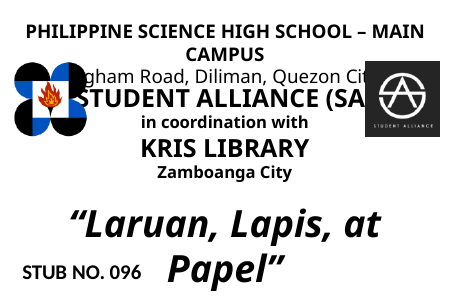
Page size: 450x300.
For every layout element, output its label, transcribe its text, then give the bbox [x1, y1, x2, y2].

picture [12, 60, 88, 137]
text_box STUB NO. 096 [7, 251, 213, 292]
text_box STUDENT ALLIANCE (SA) in coordination with KRIS LIBRARY Zamboanga City [0, 74, 450, 190]
text_box “Laruan, Lapis, at Papel” [0, 192, 450, 298]
picture [364, 60, 441, 137]
text_box PHILIPPINE SCIENCE HIGH SCHOOL – MAIN CAMPUS Agham Road, Diliman, Quezon City [0, 12, 450, 74]
